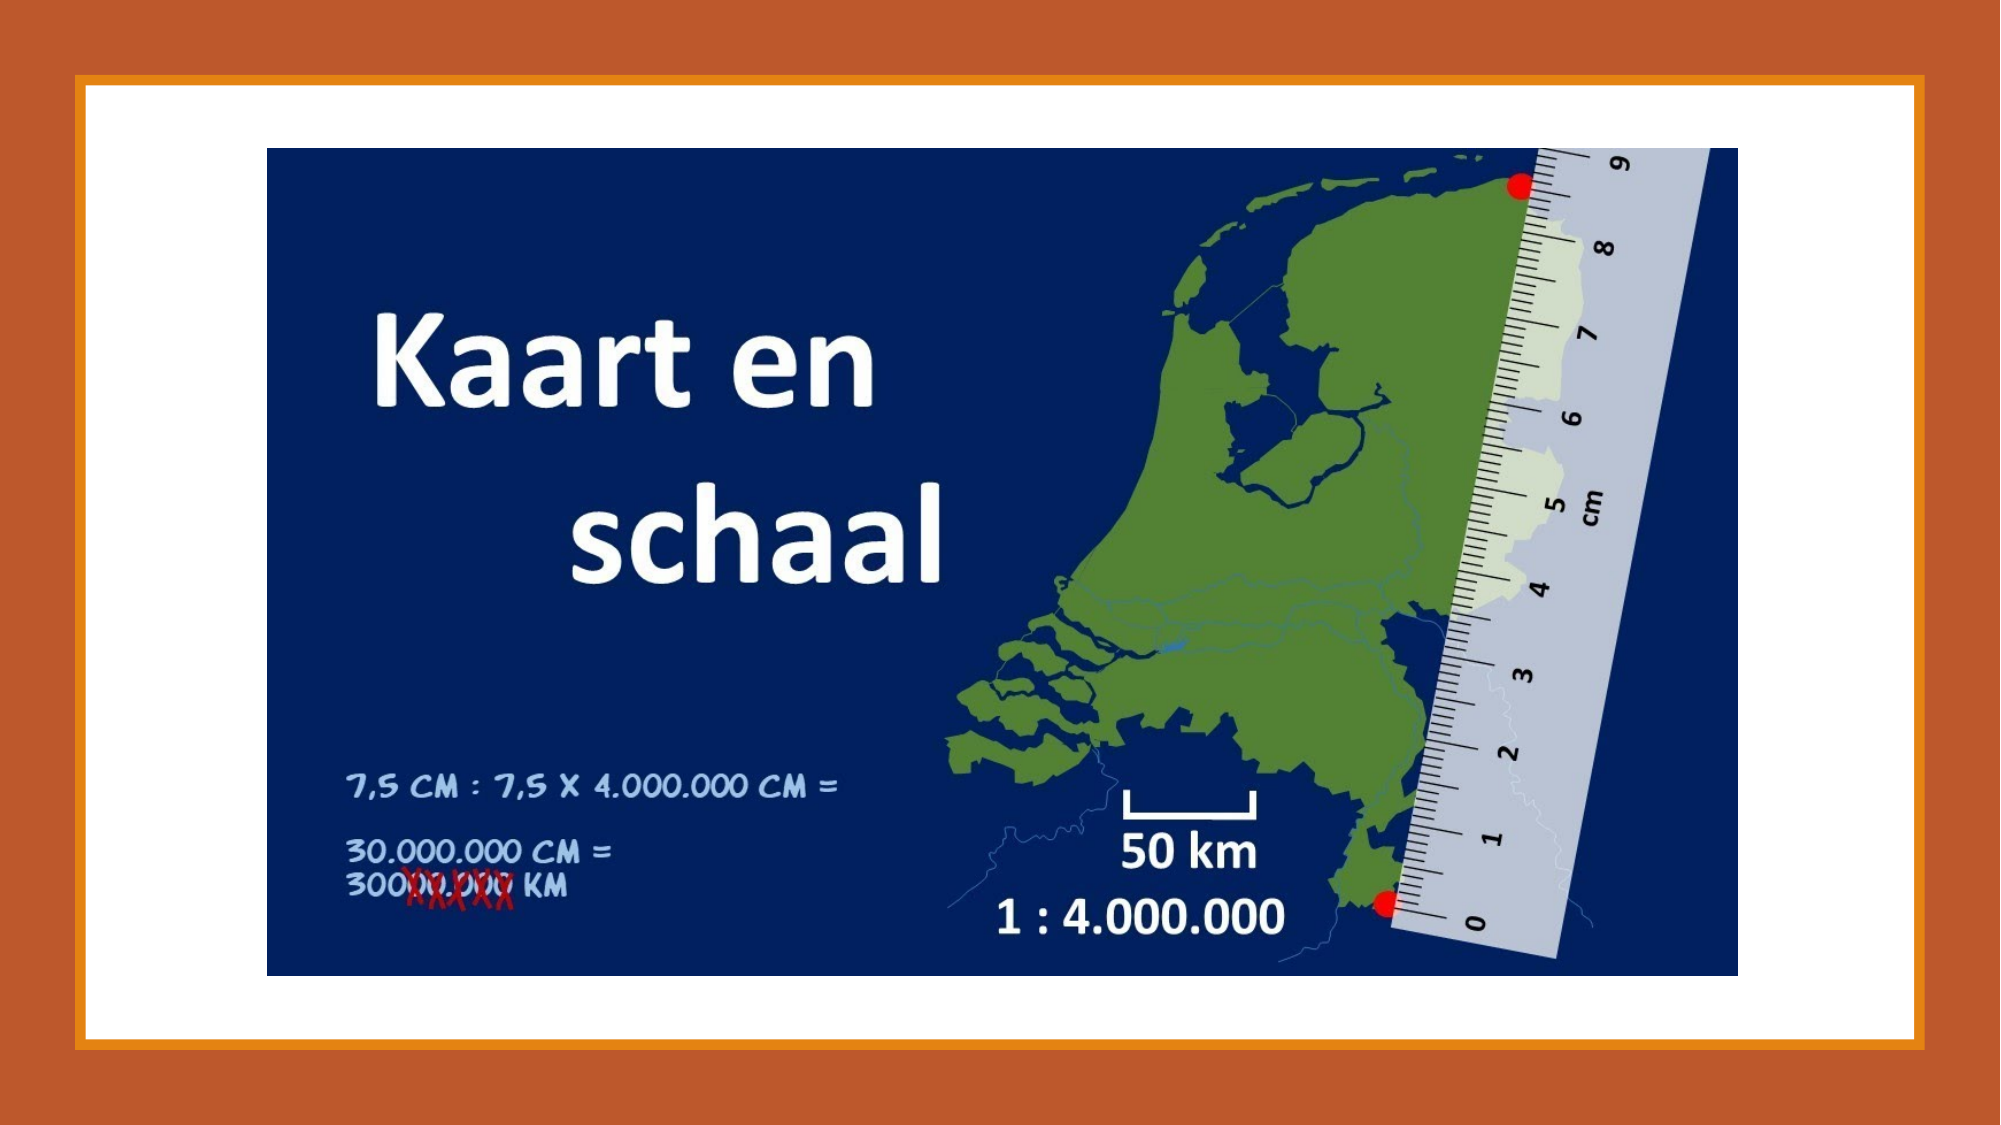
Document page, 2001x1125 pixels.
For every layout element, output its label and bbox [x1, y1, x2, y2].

text_box [0, 0, 2000, 1125]
text_box [74, 74, 1926, 1051]
text_box [84, 84, 1916, 1041]
picture [267, 148, 1738, 976]
